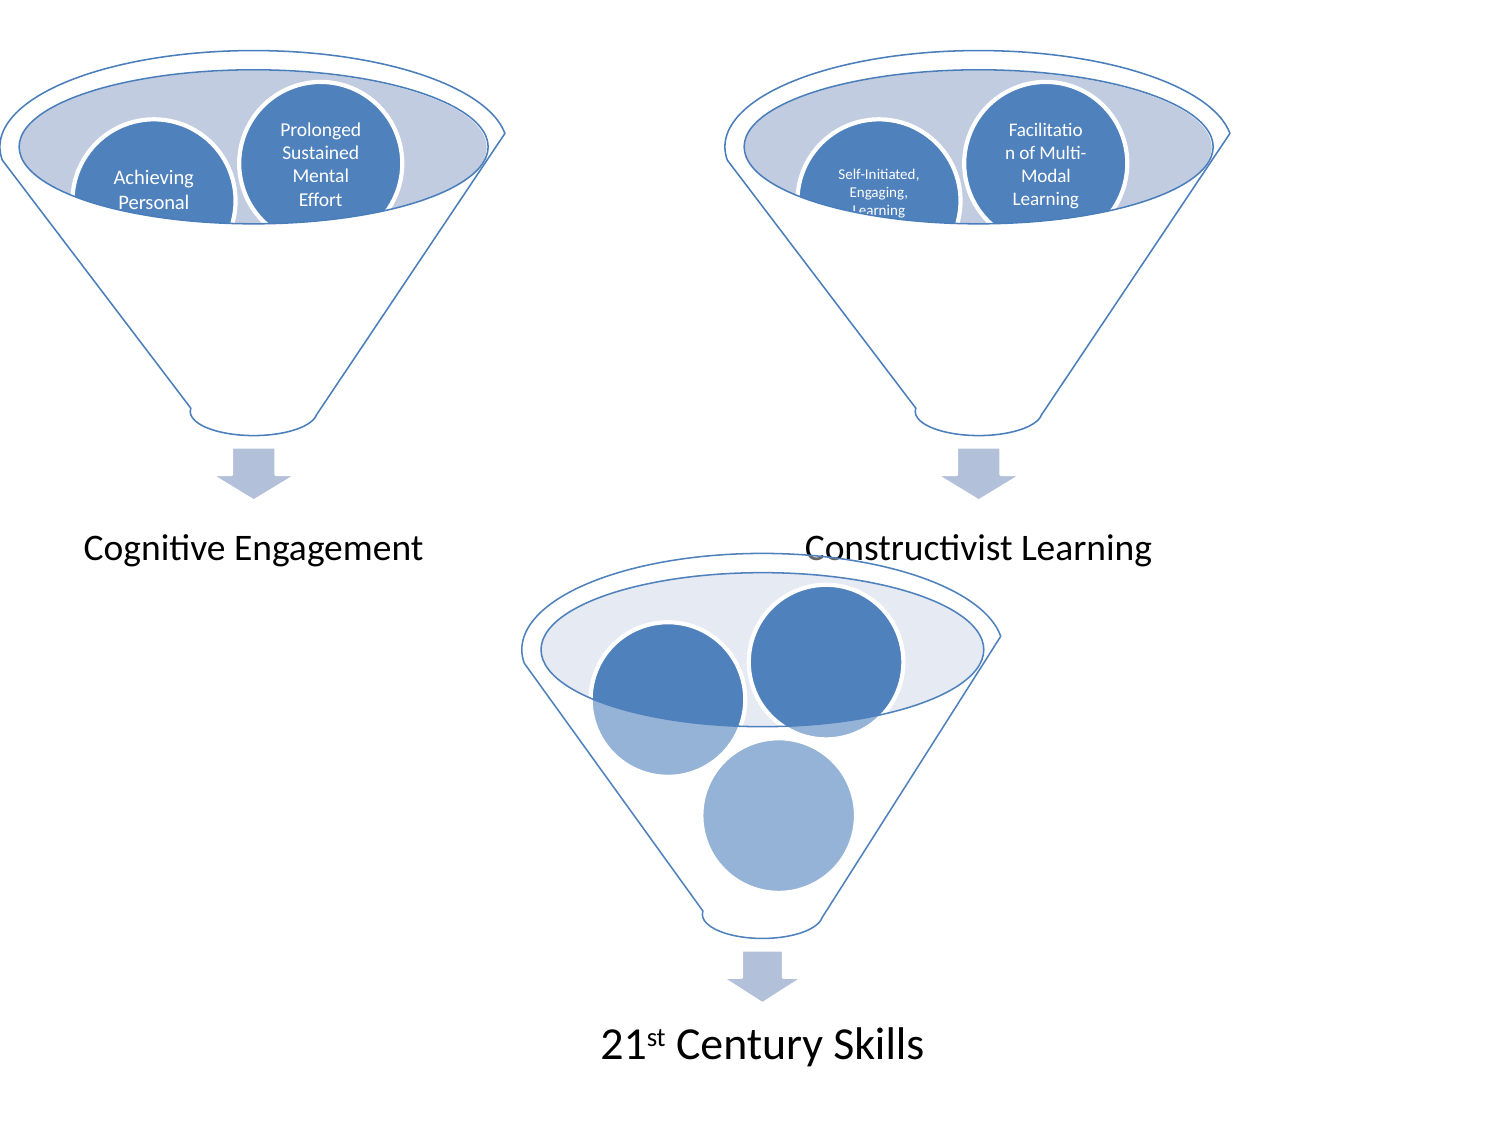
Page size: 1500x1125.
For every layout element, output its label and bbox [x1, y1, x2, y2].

text_box [399, 549, 1126, 1101]
text_box [0, 49, 723, 601]
text_box [724, 49, 1451, 601]
